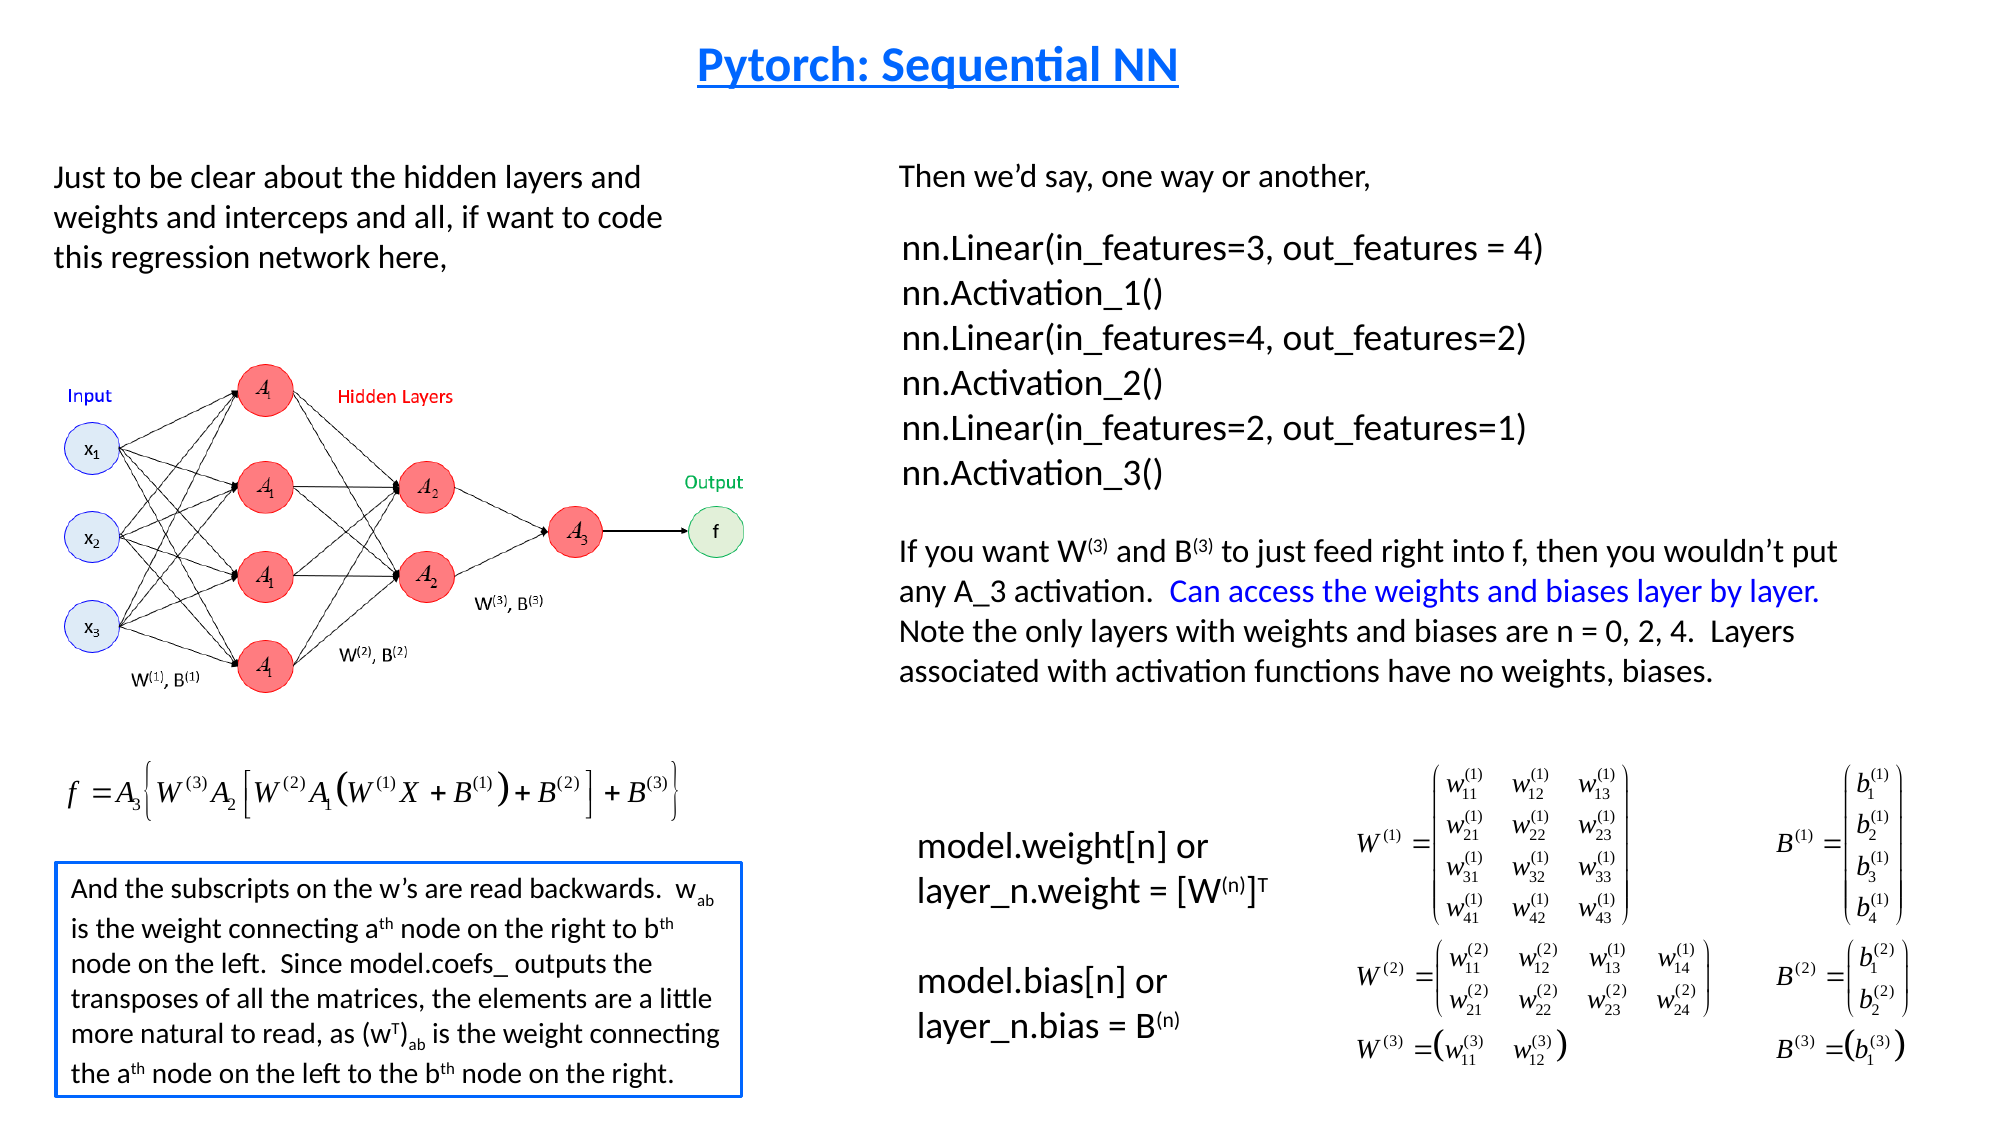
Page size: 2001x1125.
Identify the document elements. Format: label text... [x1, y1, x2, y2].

text_box Just to be clear about the hidden layers and weights and interceps and all, if want to code this regression network here, [39, 148, 707, 283]
text_box nn.Linear(in_features=3, out_features = 4) nn.Activation_1() nn.Linear(in_features=4, out_features=2) nn.Activation_2() nn.Linear(in_features=2, out_features=1) nn.Activation_3() [886, 215, 1613, 500]
text_box Then we’d say, one way or another, [883, 146, 1478, 202]
text_box And the subscripts on the w’s are read backwards. wab is the weight connecting ath node on the right to bth node on the left. Since model.coefs_ outputs the transposes of all the matrices, the elements are a little more natural to read, as (wT)ab is the weight connecting the ath node on the left to the bth node on the right. [55, 862, 742, 1097]
picture [55, 341, 750, 706]
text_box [57, 761, 689, 828]
text_box model.weight[n] or layer_n.weight = [W(n)]T model.bias[n] or layer_n.bias = B(n) [902, 813, 1301, 1054]
text_box Pytorch: Sequential NN [682, 24, 1195, 100]
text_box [1353, 759, 1917, 1079]
text_box If you want W(3) and B(3) to just feed right into f, then you wouldn’t put any A_3 activation. Can access the weights and biases layer by layer. Note the only layers with weights and biases are n = 0, 2, 4. Layers associated with activation functions have no weights, biases. [883, 522, 1879, 697]
